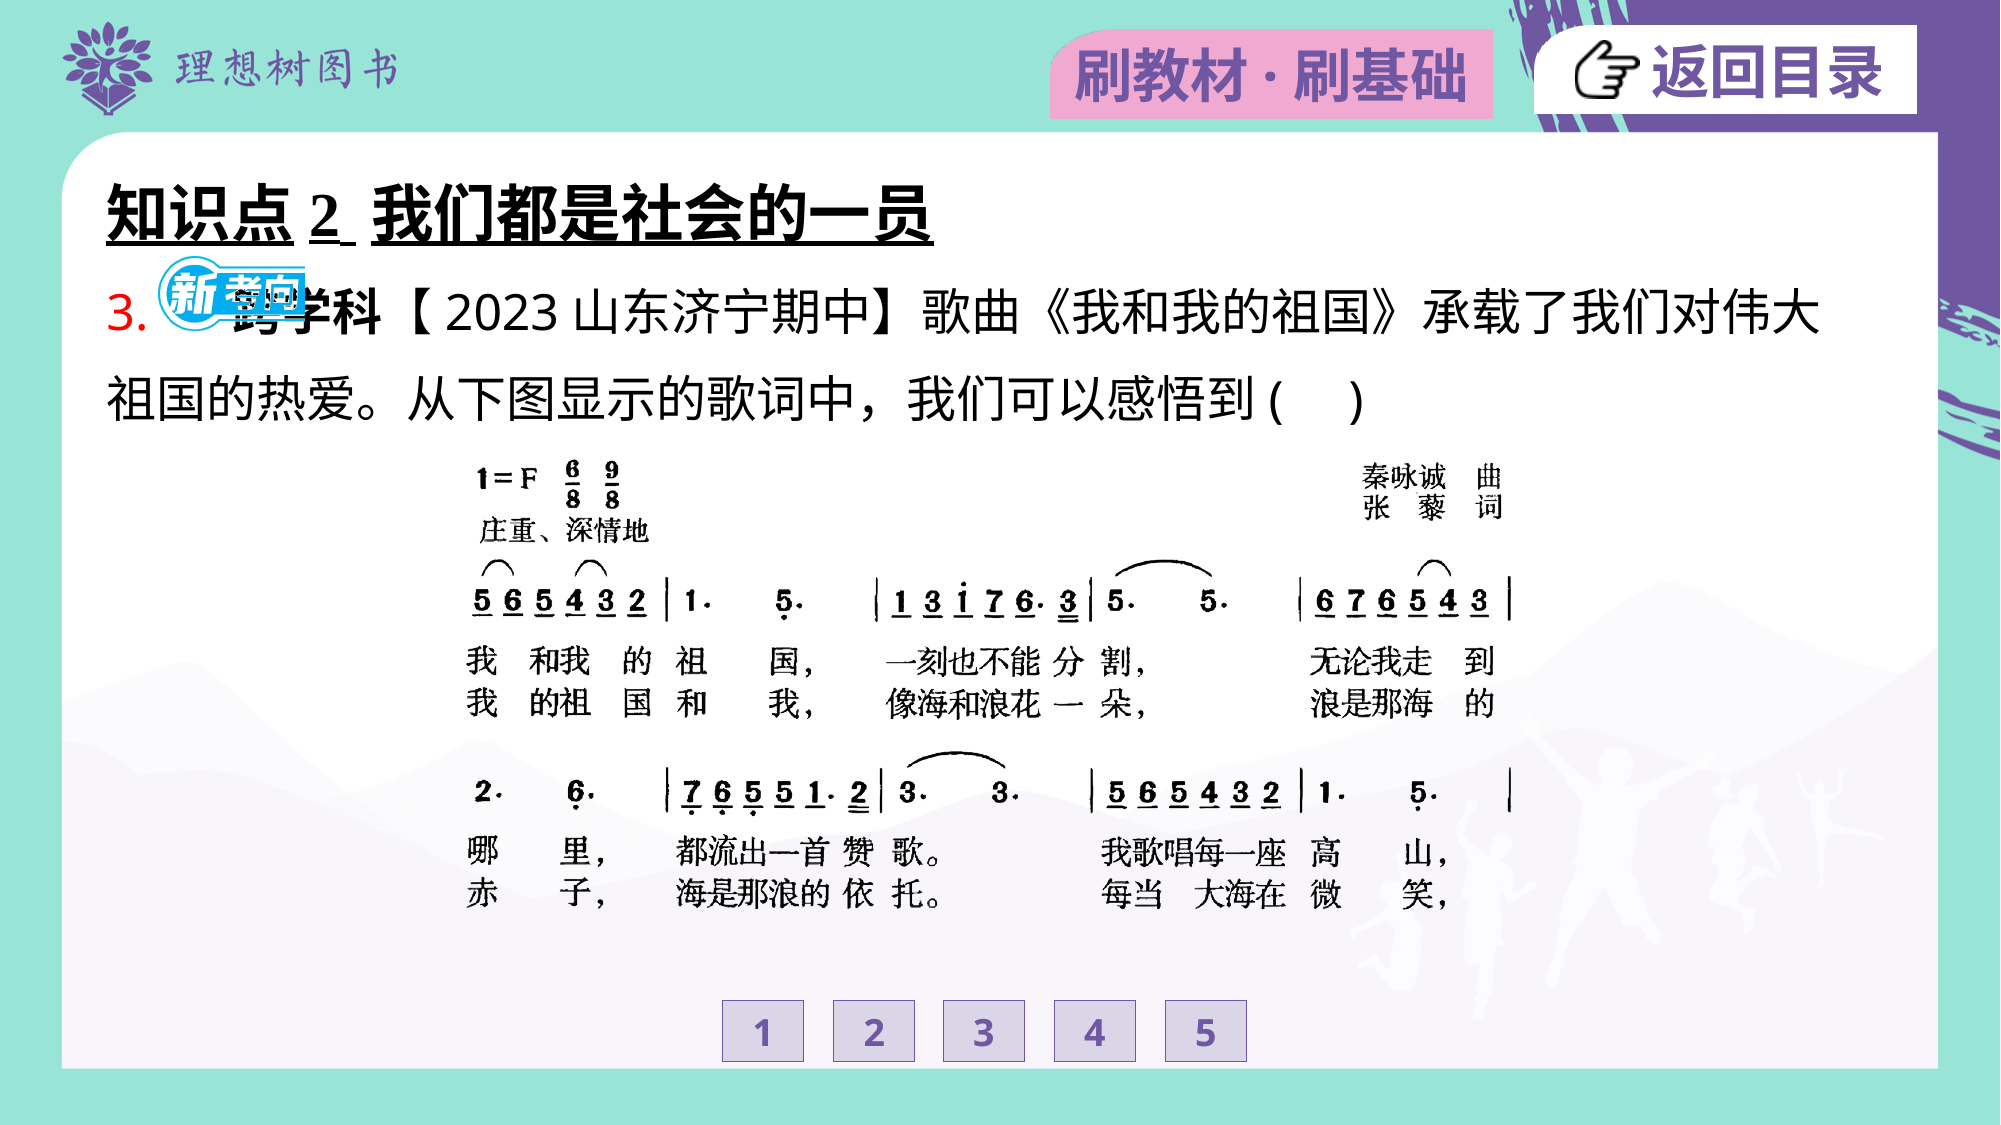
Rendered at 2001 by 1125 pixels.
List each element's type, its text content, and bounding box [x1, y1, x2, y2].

picture [0, 0, 2000, 1125]
text_box 3. 跨学科【2023山东济宁期中】歌曲《我和我的祖国》承载了我们对伟大 祖国的热爱。从下图显示的歌词中，我们可以感悟到( ) [106, 248, 1894, 419]
text_box 知识点2 我们都是社会的一员 [106, 141, 1895, 312]
